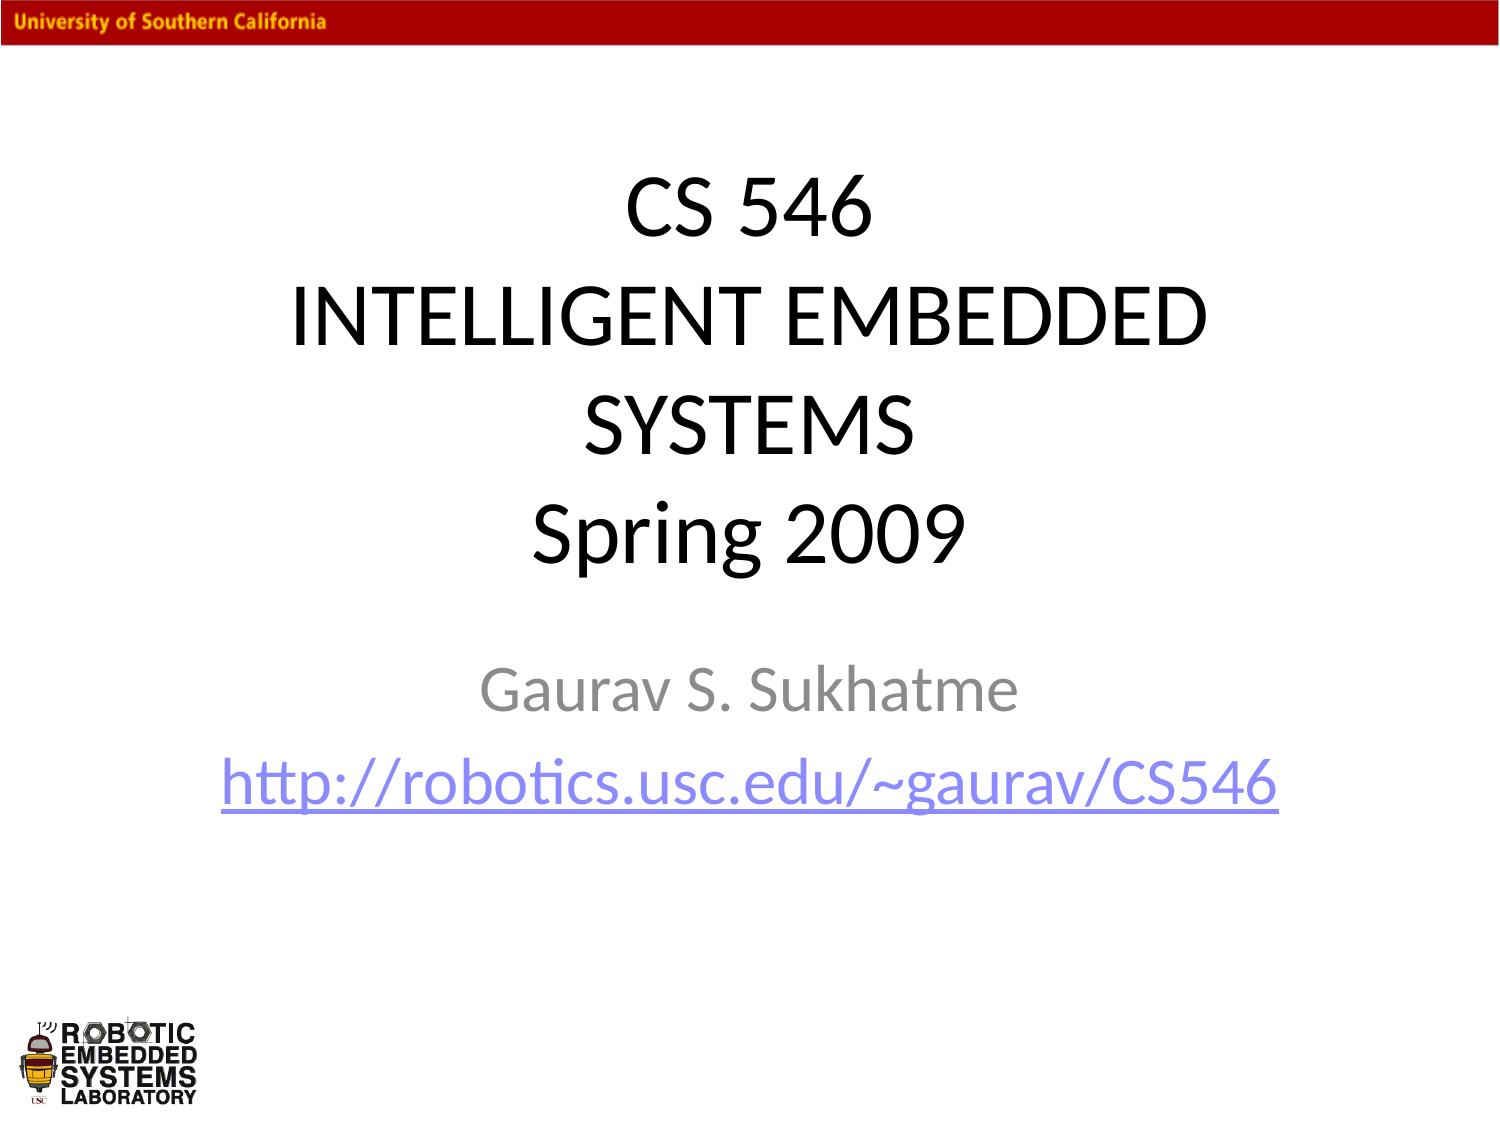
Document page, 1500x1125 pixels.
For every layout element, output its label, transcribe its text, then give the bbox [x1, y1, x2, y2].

picture [0, 1004, 214, 1125]
title CS 546 INTELLIGENT EMBEDDED SYSTEMS Spring 2009 [112, 137, 1388, 591]
subtitle Gaurav S. Sukhatme http://robotics.usc.edu/~gaurav/CS546 [187, 637, 1313, 925]
picture [1, 0, 1500, 51]
